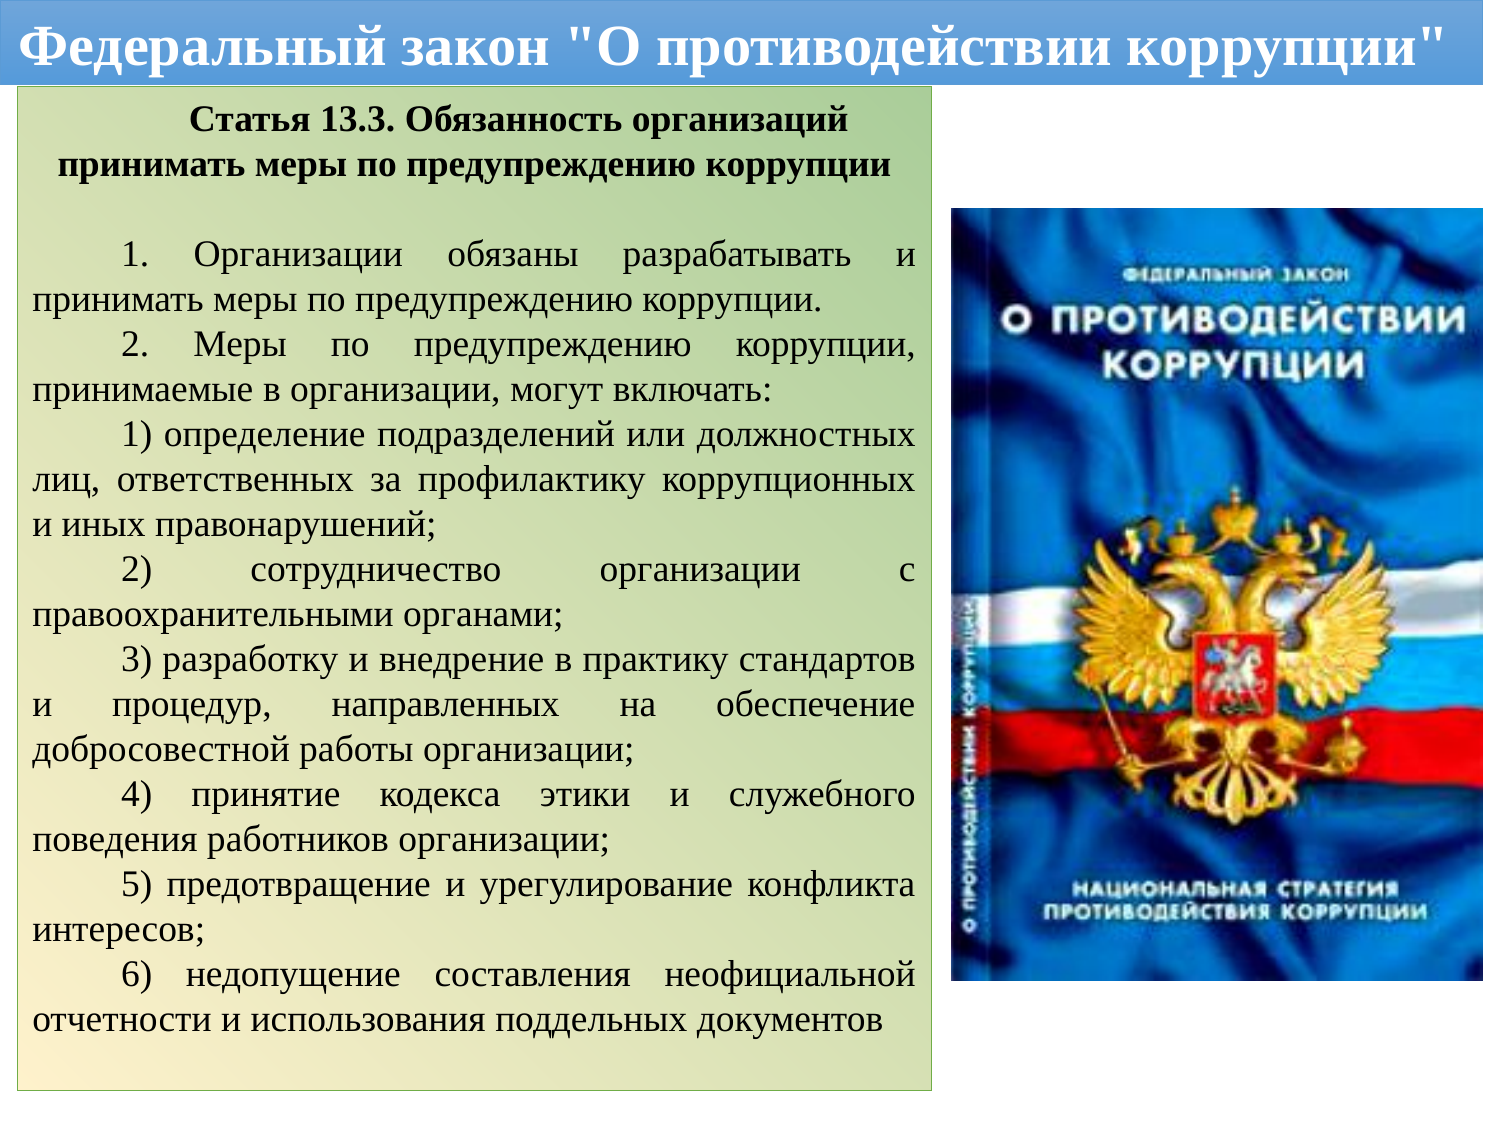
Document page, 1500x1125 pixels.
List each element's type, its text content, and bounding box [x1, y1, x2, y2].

text_box Статья 13.3. Обязанность организаций принимать меры по предупреждению коррупции 1. Организации обязаны разрабатывать и принимать меры по предупреждению коррупции. 2. Меры по предупреждению коррупции, принимаемые в организации, могут включать: 1) определение подразделений или должностных лиц, ответственных за профилактику коррупционных и иных правонарушений; 2) сотрудничество организации с правоохранительными органами; 3) разработку и внедрение в практику стандартов и процедур, направленных на обеспечение добросовестной работы организации; 4) принятие кодекса этики и служебного поведения работников организации; 5) предотвращение и урегулирование конфликта интересов; 6) недопущение составления неофициальной отчетности и использования поддельных документов [17, 86, 932, 1091]
text_box Федеральный закон "О противодействии коррупции" [0, 0, 1483, 85]
picture [950, 208, 1483, 981]
